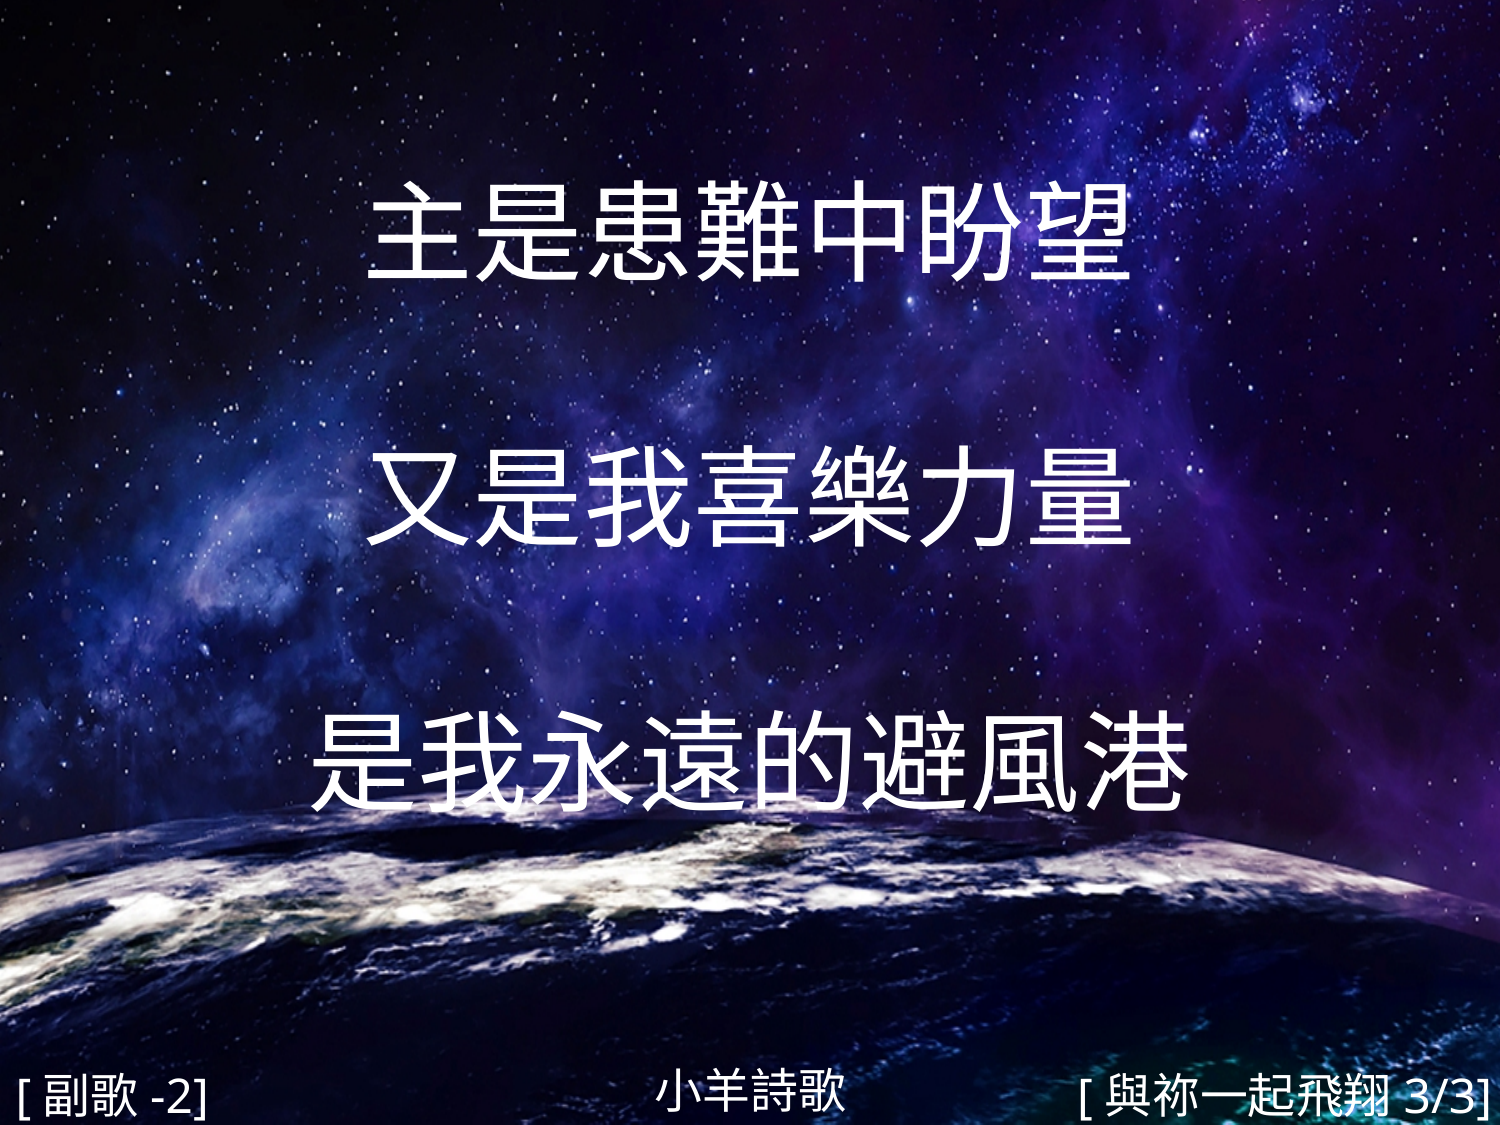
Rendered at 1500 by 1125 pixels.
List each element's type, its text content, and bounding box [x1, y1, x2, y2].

text_box [與祢一起飛翔3/3] [868, 1058, 1500, 1125]
picture [0, 700, 1500, 1053]
picture [0, 0, 1500, 80]
title [0, 700, 1494, 710]
text_box 主是患難中盼望 又是我喜樂力量 是我永遠的避風港 [0, 80, 1500, 700]
subtitle 小羊詩歌 [0, 1053, 1500, 1125]
text_box [副歌-2] [0, 1058, 271, 1125]
